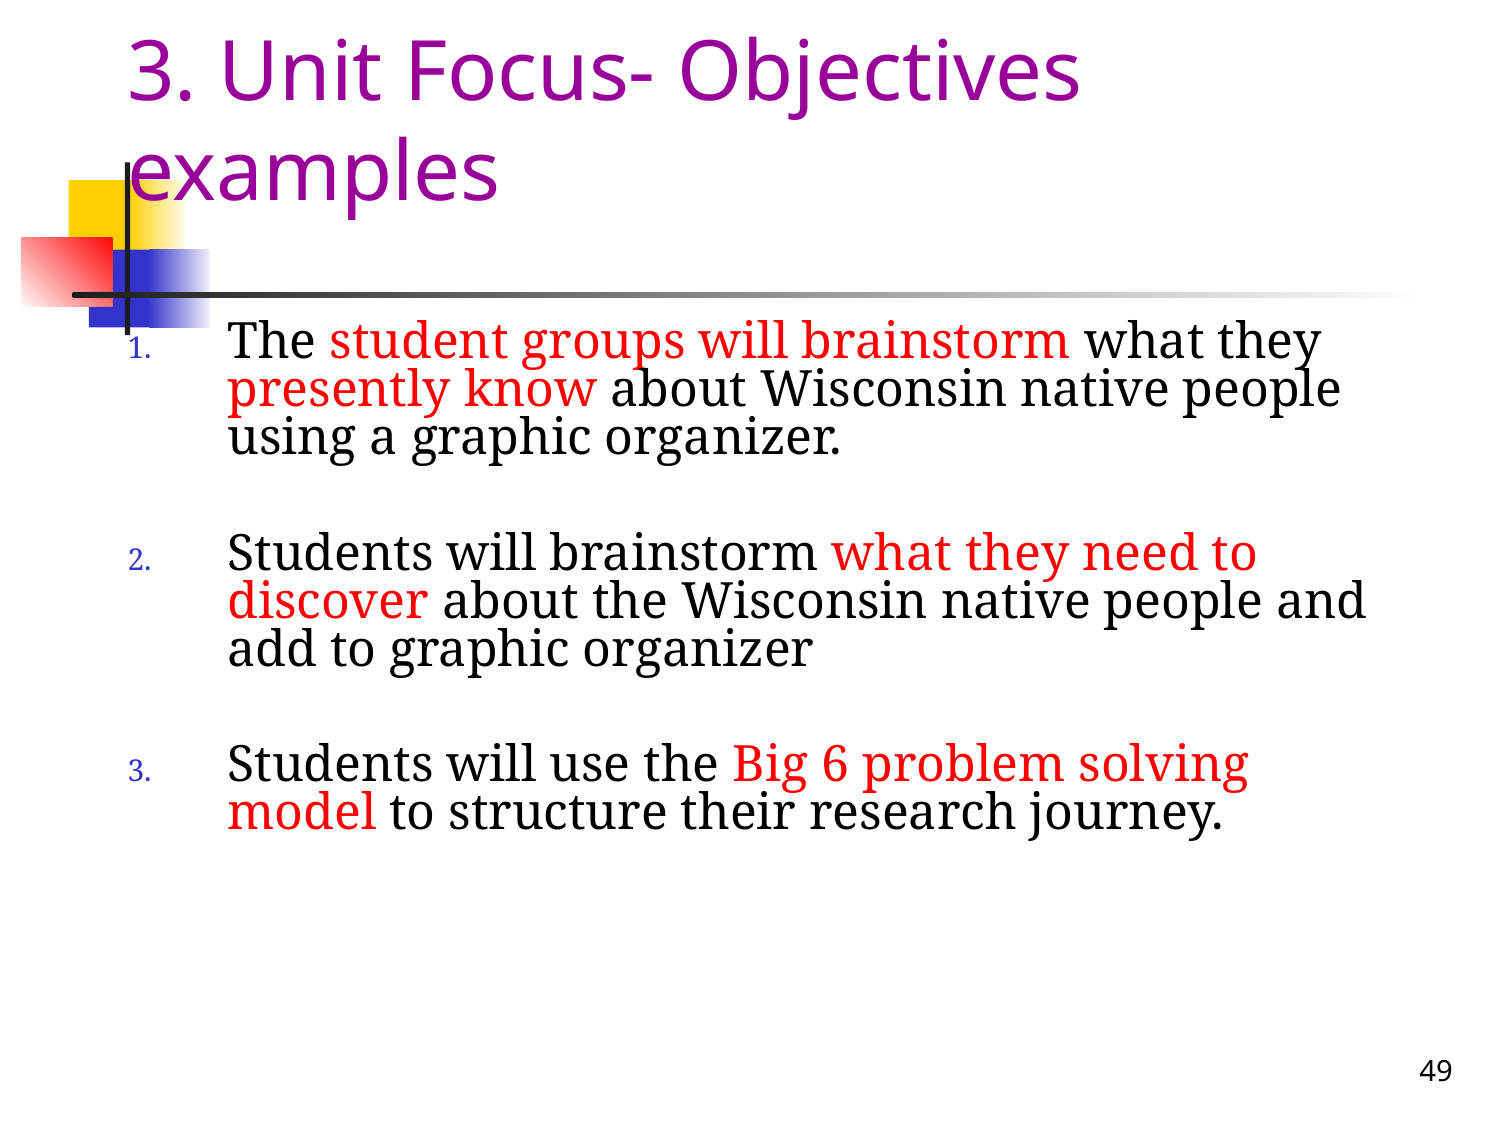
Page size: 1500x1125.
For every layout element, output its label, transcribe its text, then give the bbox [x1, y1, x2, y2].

title 3. Unit Focus- Objectives examples [112, 49, 1463, 226]
slide_number 49 [1154, 1023, 1468, 1100]
list The student groups will brainstorm what they presently know about Wisconsin native people using a graphic organizer. Students will brainstorm what they need to discover about the Wisconsin native people and add to graphic organizer Students will use the Big 6 problem solving model to structure their research journey. [112, 312, 1388, 1001]
